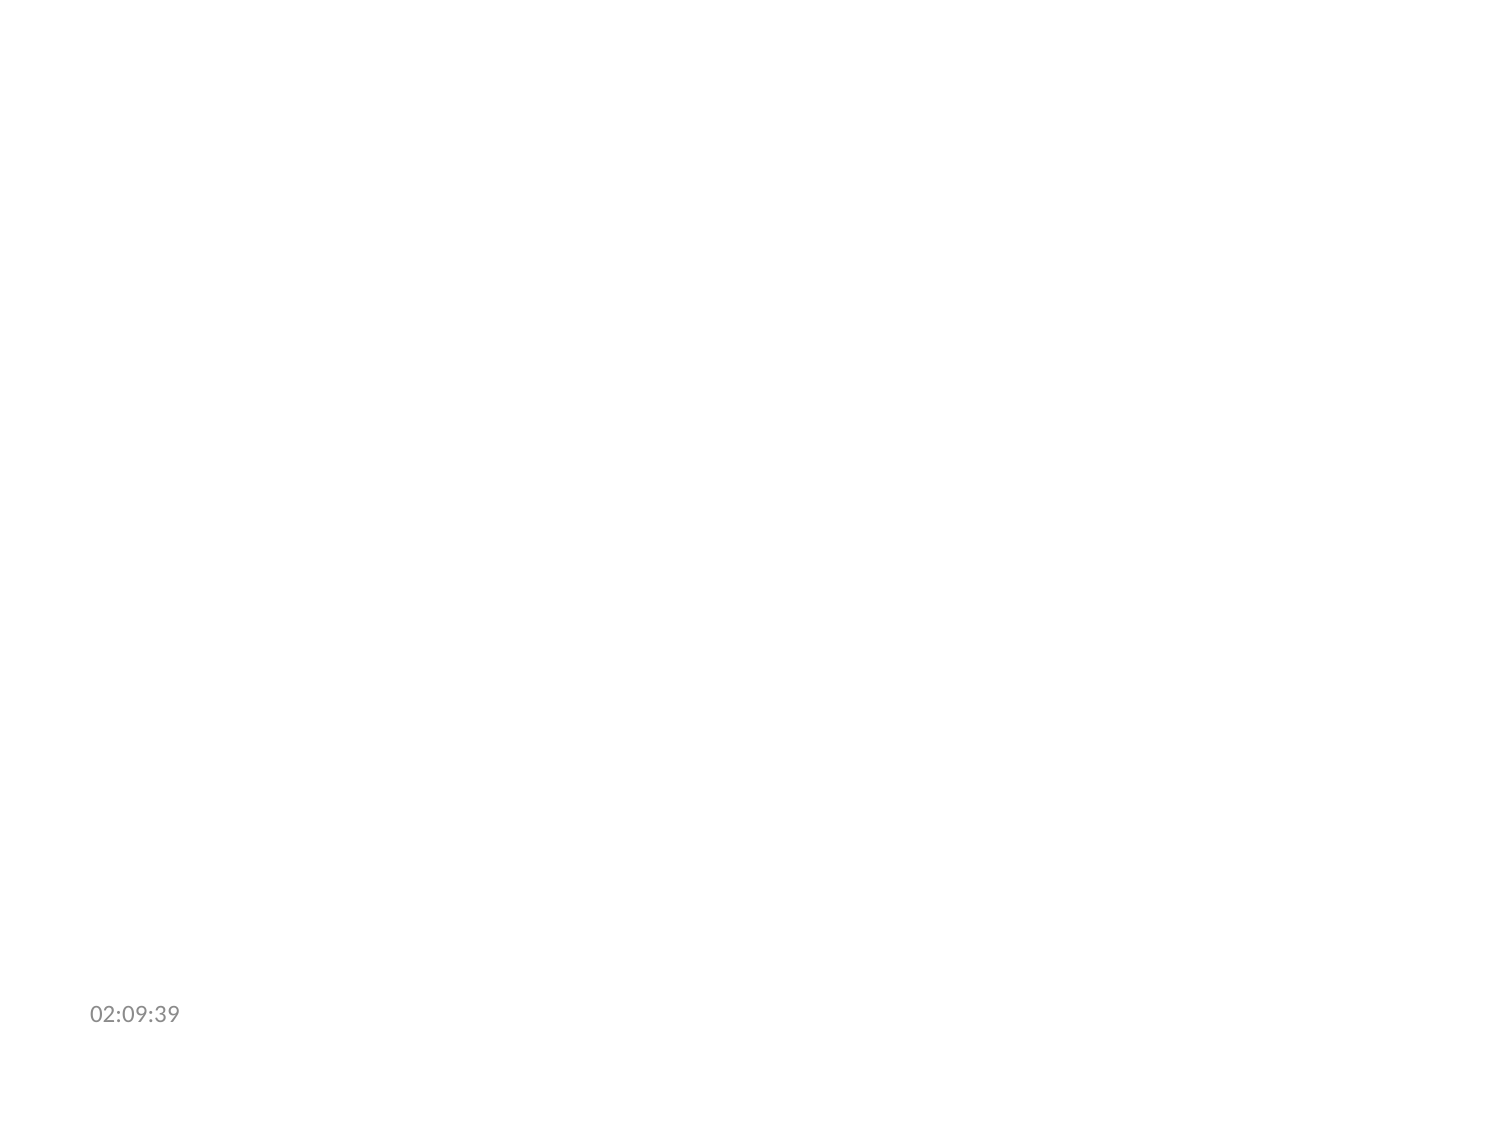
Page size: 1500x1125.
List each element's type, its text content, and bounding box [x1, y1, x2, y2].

text_box 15:35:09 [75, 982, 425, 1043]
